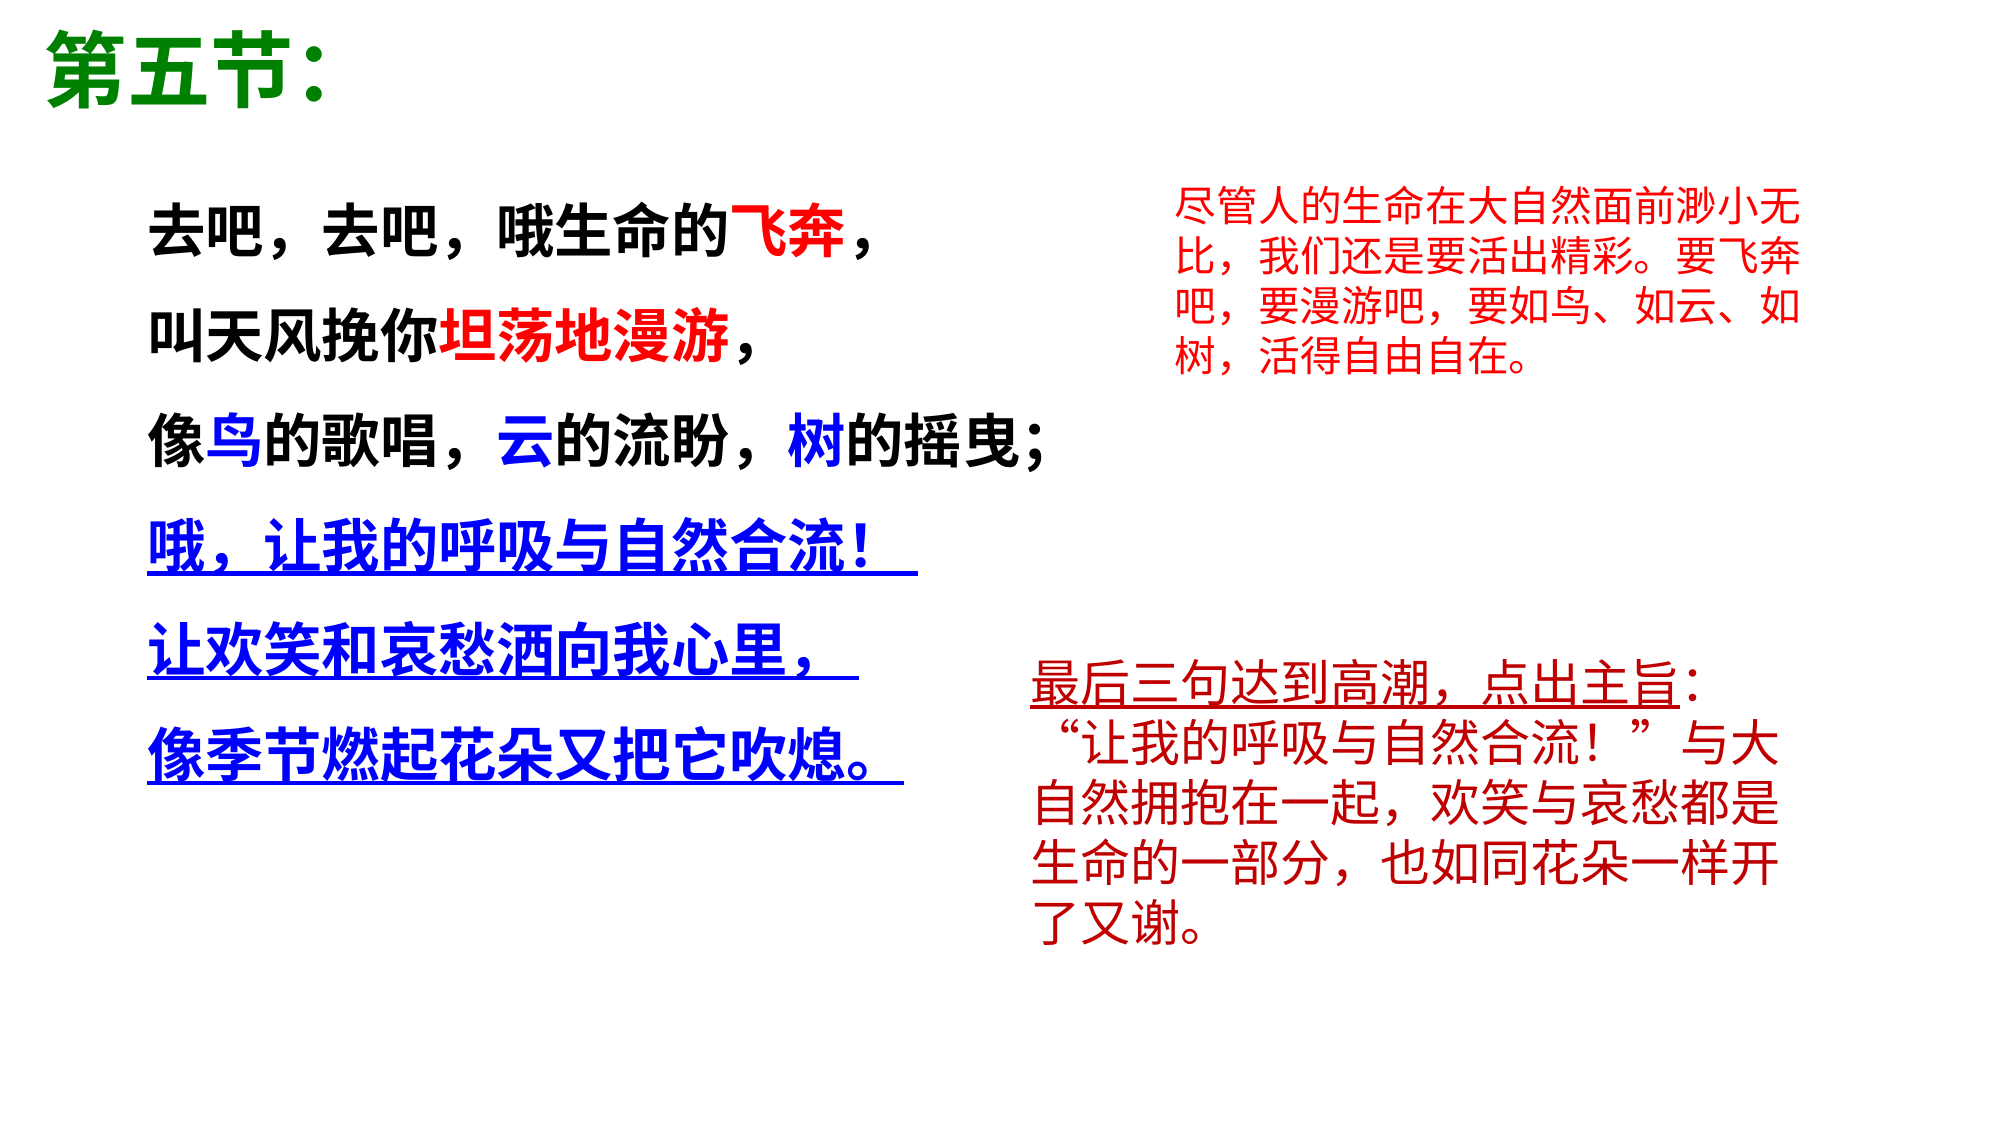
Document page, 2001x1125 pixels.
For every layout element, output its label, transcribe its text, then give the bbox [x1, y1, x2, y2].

text_box 最后三句达到高潮，点出主旨：“让我的呼吸与自然合流！”与大自然拥抱在一起，欢笑与哀愁都是生命的一部分，也如同花朵一样开了又谢。 [1015, 643, 1836, 959]
text_box 去吧，去吧，哦生命的飞奔， 叫天风挽你坦荡地漫游， 像鸟的歌唱，云的流盼，树的摇曳； 哦，让我的呼吸与自然合流！ 让欢笑和哀愁洒向我心里， 像季节燃起花朵又把它吹熄。 [132, 151, 1130, 796]
text_box 第五节： [29, 10, 532, 126]
text_box 尽管人的生命在大自然面前渺小无比，我们还是要活出精彩。要飞奔吧，要漫游吧，要如鸟、如云、如树，活得自由自在。 [1160, 172, 1877, 387]
